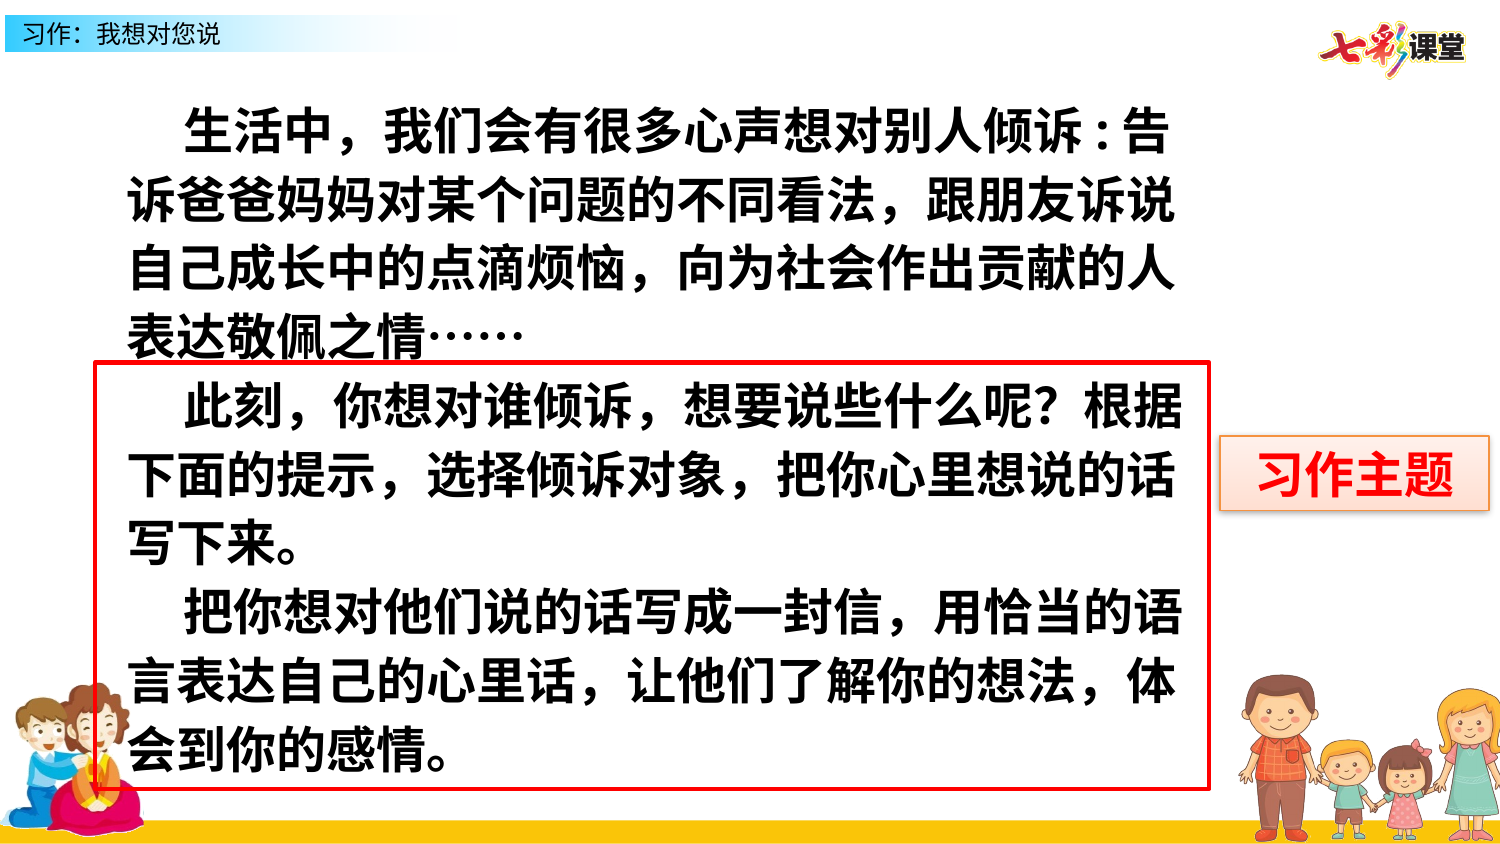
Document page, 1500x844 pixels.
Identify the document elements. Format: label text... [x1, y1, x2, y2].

text_box [93, 360, 1211, 791]
picture [1316, 20, 1468, 80]
text_box 生活中，我们会有很多心声想对别人倾诉:告诉爸爸妈妈对某个问题的不同看法，跟朋友诉说自己成长中的点滴烦恼，向为社会作出贡献的人表达敬佩之情…… 此刻，你想对谁倾诉，想要说些什么呢？根据下面的提示，选择倾诉对象，把你心里想说的话写下来。 把你想对他们说的话写成一封信，用恰当的语言表达自己的心里话，让他们了解你的想法，体会到你的感情。 [111, 83, 1210, 360]
text_box 习作主题 [1219, 435, 1490, 511]
picture [1226, 608, 1500, 844]
picture [0, 672, 144, 844]
